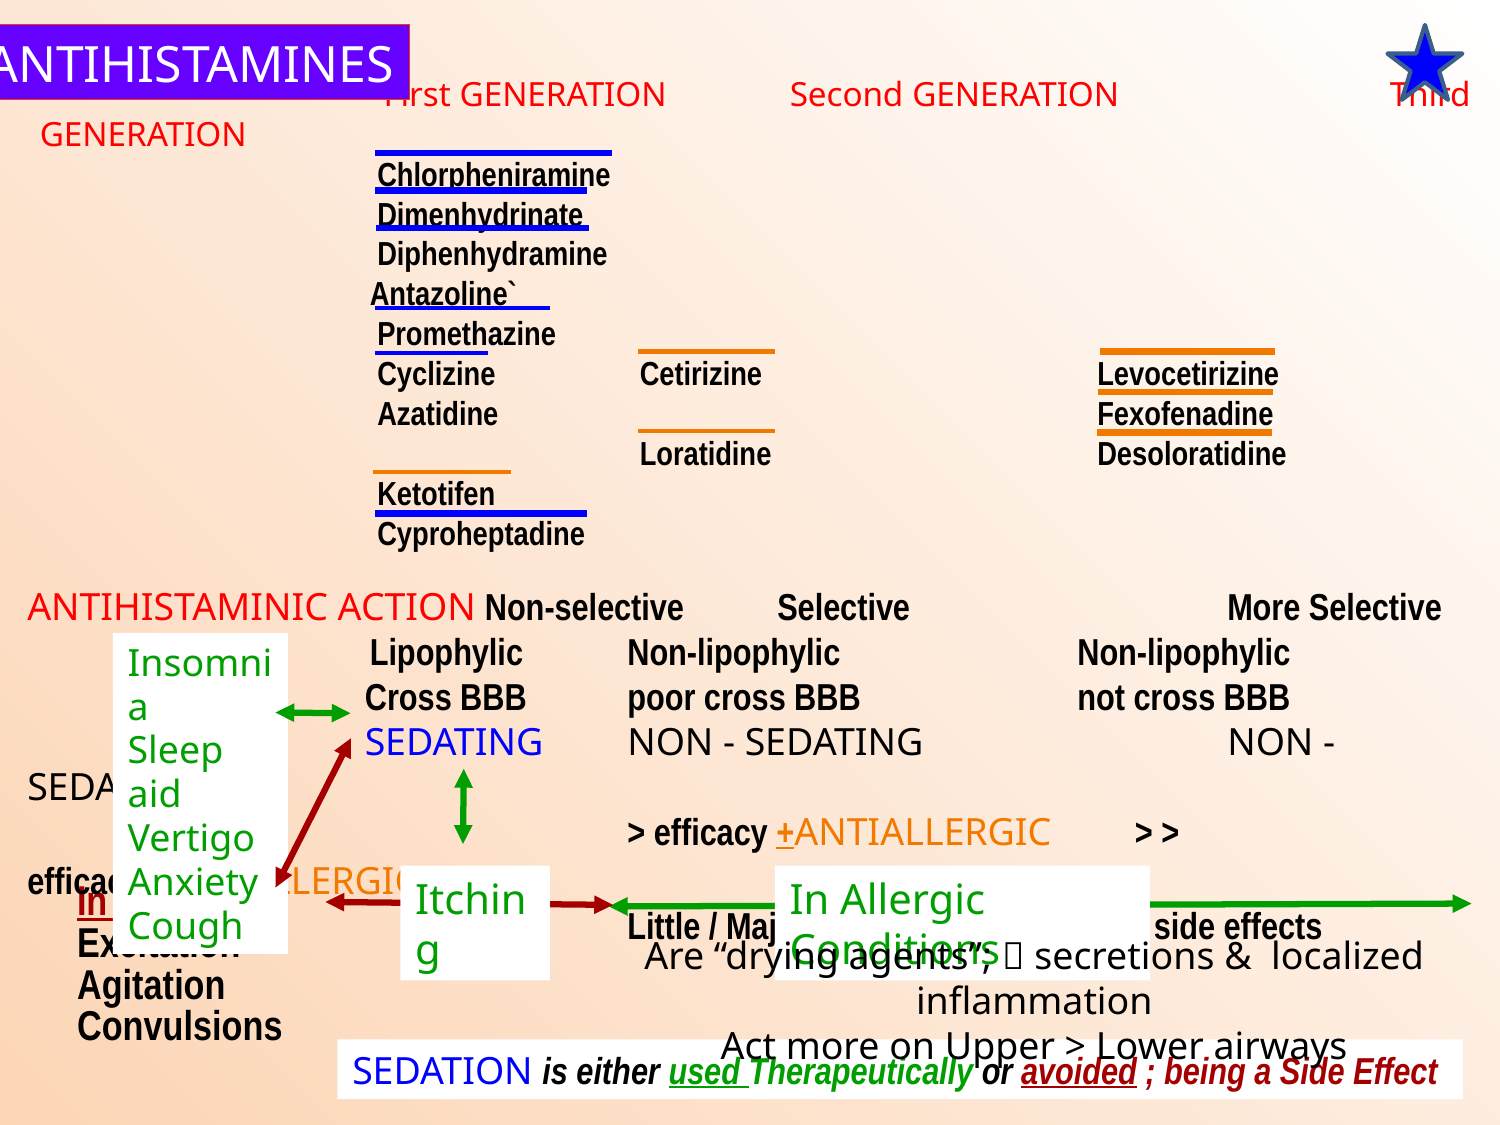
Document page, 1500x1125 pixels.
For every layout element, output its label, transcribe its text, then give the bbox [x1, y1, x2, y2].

text_box Are “drying agents”;  secretions & localized inflammation Act more on Upper > Lower airways [546, 924, 1500, 1075]
text_box ANTIHISTAMINIC ACTION Non-selective Selective More Selective Lipophylic Non-lipophylic Non-lipophylic Cross BBB poor cross BBB not cross BBB SEDATING NON - SEDATING NON - SEDATING > efficacy +ANTIALLERGIC > > efficacy>ANTIALLERGIC Little / Major side effects Rare side effects [12, 575, 1488, 955]
text_box SEDATION is either used Therapeutically or avoided ; being a Side Effect [337, 1039, 1463, 1100]
text_box ANTIHISTAMINES [0, 24, 410, 100]
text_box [325, 901, 614, 906]
text_box Insomnia Sleep aid Vertigo Anxiety Cough [112, 632, 288, 954]
text_box First GENERATION Second GENERATION Third GENERATION Chlorpheniramine Dimenhydrinate Diphenhydramine Antazoline` Promethazine Cyclizine Cetirizine Levocetirizine Azatidine Fexofenadine Loratidine Desoloratidine Ketotifen Cyproheptadine [24, 65, 1500, 560]
text_box In Allergic Conditions [774, 865, 1150, 901]
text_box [238, 774, 389, 851]
text_box In Children Excitation Agitation Convulsions [62, 955, 350, 1057]
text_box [616, 903, 1472, 907]
text_box In Allergic Conditions [774, 915, 1150, 924]
text_box Itching [400, 865, 550, 900]
text_box [1385, 22, 1465, 102]
text_box Itching [400, 914, 550, 981]
